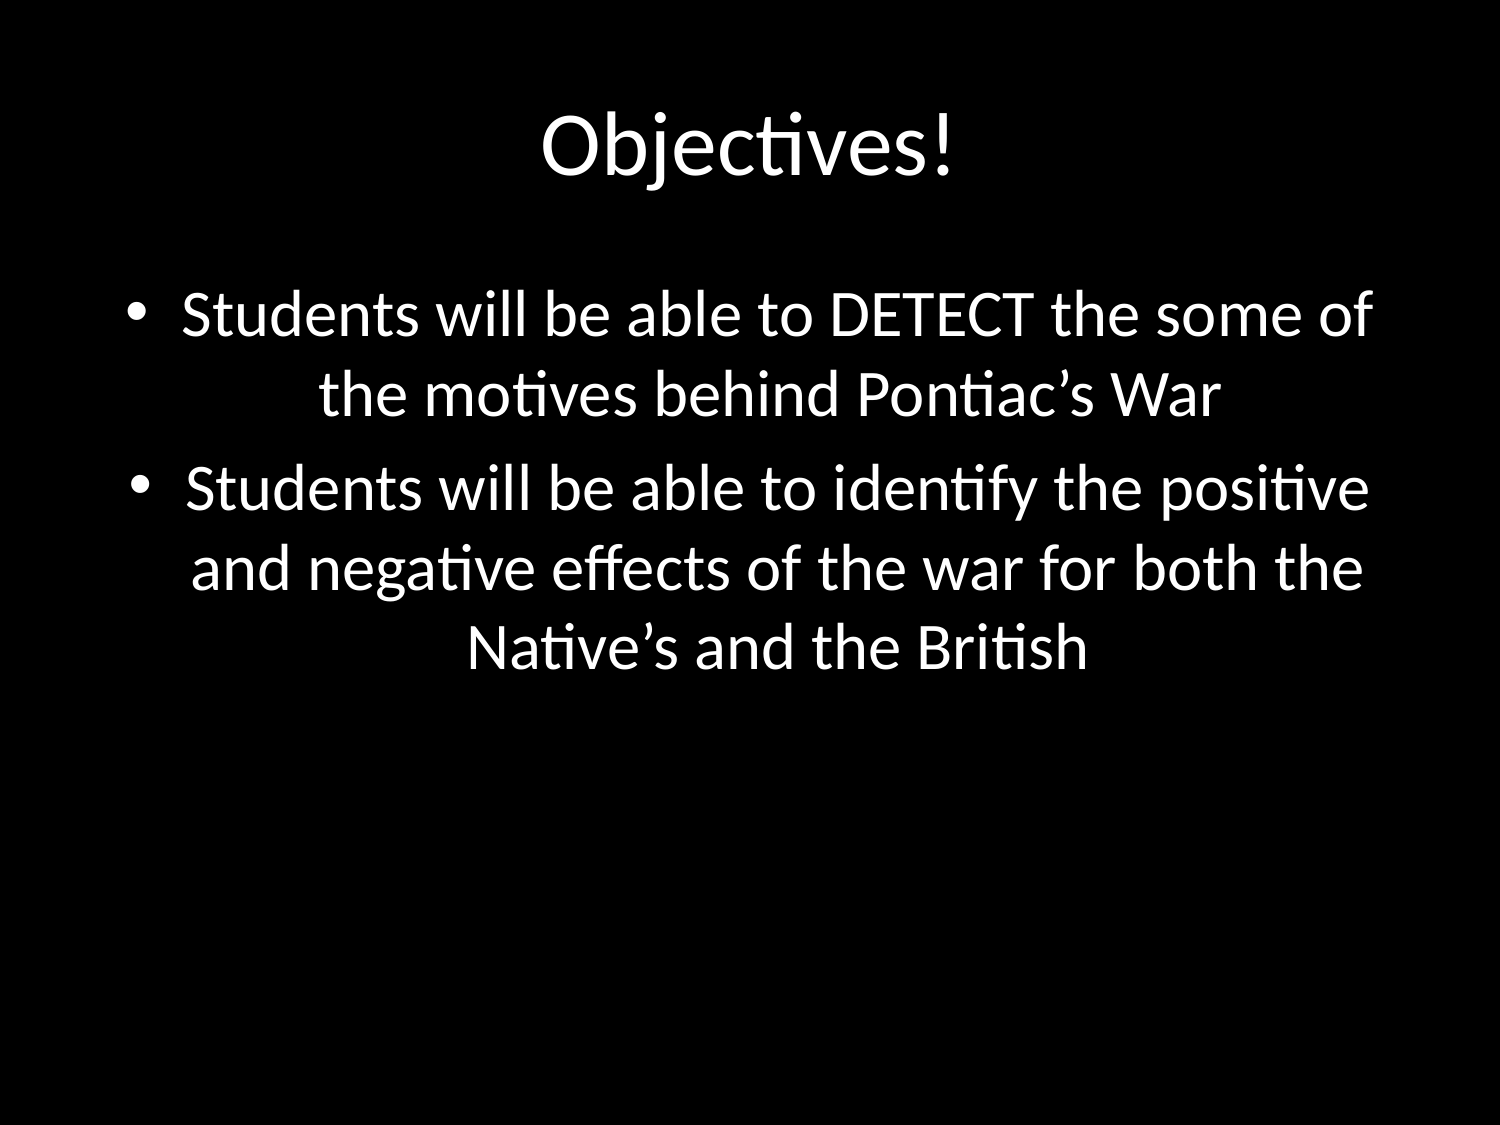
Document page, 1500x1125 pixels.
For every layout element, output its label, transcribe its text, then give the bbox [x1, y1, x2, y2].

list Students will be able to DETECT the some of the motives behind Pontiac’s War Students will be able to identify the positive and negative effects of the war for both the Native’s and the British [75, 262, 1425, 1005]
title Objectives! [75, 45, 1425, 233]
